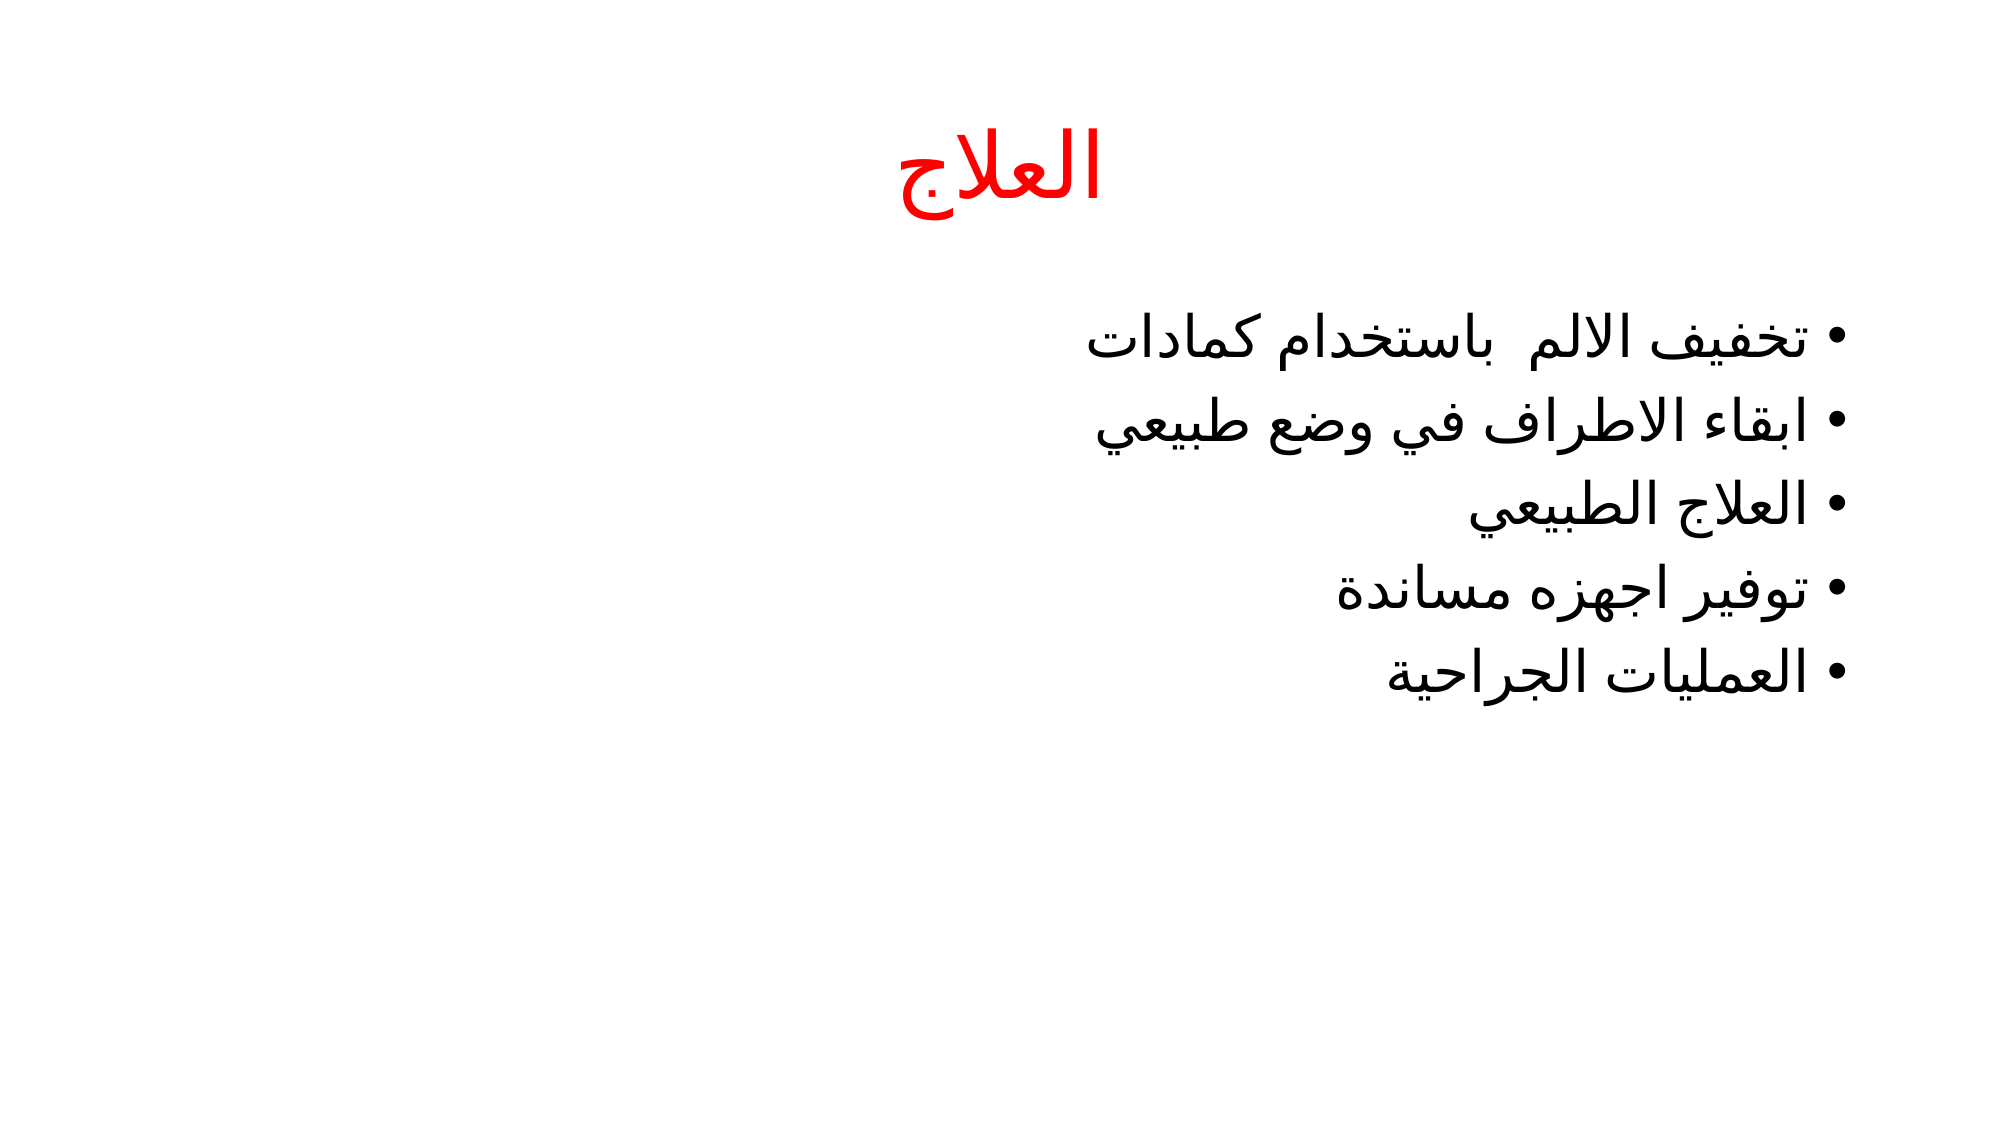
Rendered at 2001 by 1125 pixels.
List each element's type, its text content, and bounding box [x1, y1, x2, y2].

title العلاج [137, 59, 1863, 278]
list تخفيف الالم باستخدام كمادات ابقاء الاطراف في وضع طبيعي العلاج الطبيعي توفير اجهزه مساندة العمليات الجراحية [137, 299, 1863, 1014]
